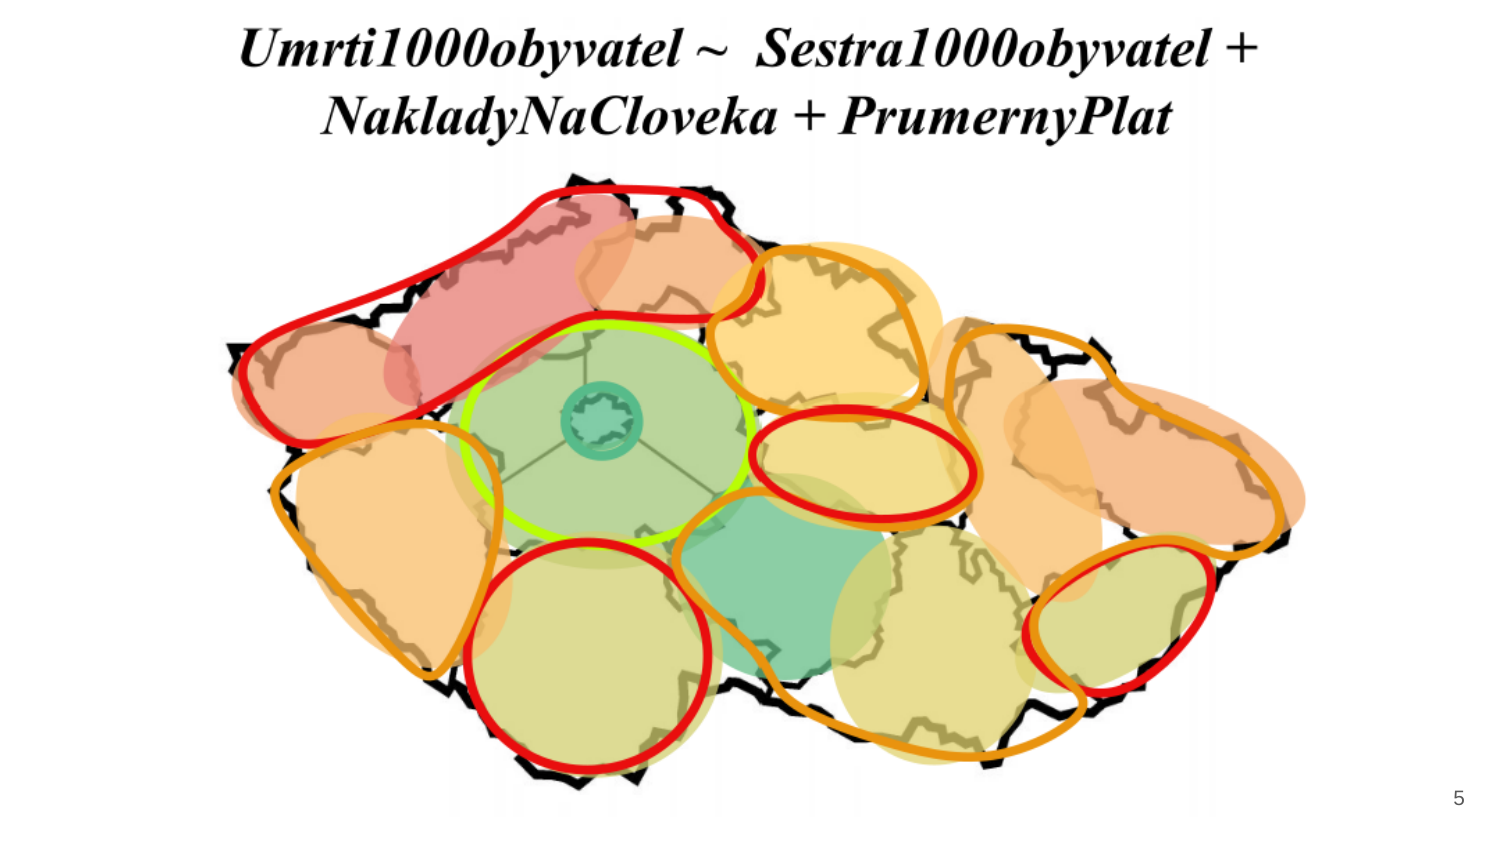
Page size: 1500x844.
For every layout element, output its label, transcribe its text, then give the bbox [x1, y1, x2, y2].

picture [166, 17, 1334, 839]
slide_number ‹#› [1389, 764, 1480, 830]
